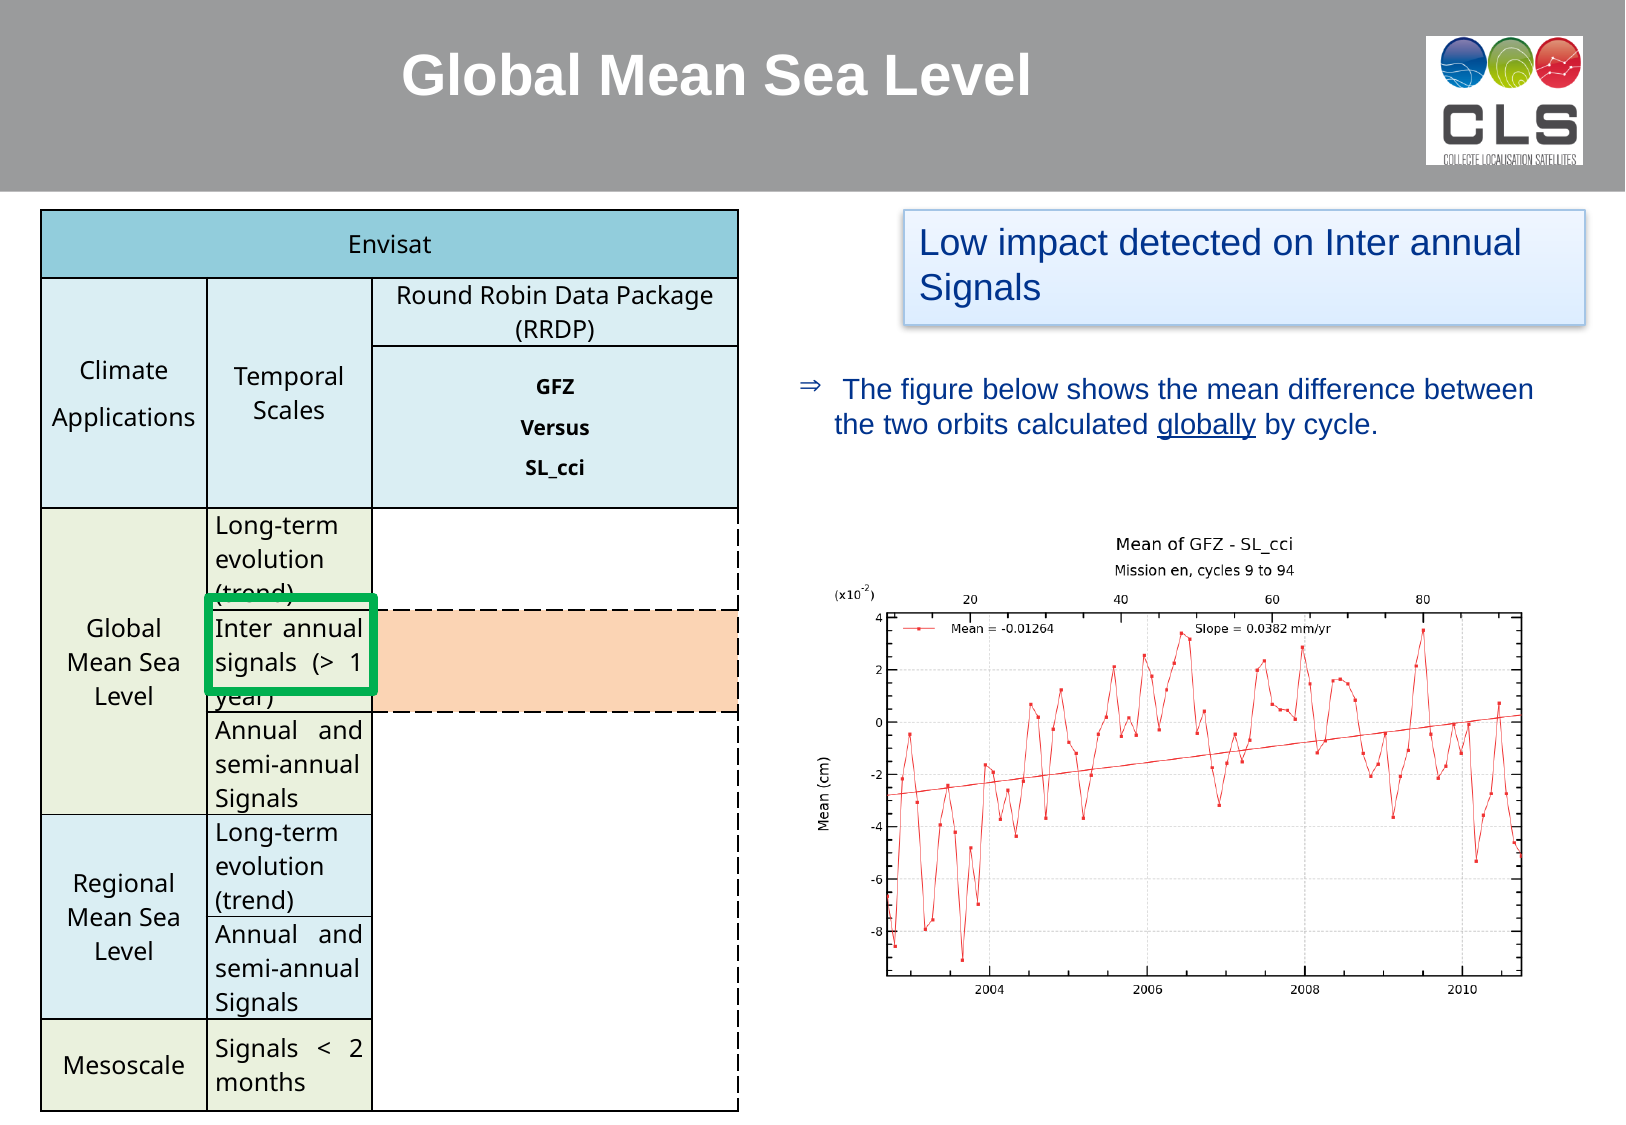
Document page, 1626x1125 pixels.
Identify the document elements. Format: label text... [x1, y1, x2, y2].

table_cell Global Mean Sea Level [42, 509, 206, 814]
table_cell Long-term evolution (trend) [208, 509, 371, 595]
table_cell [373, 610, 738, 712]
table_cell Round Robin Data Package (RRDP) [373, 279, 737, 345]
table_cell [373, 509, 738, 610]
text_box [206, 595, 376, 694]
table_cell Signals < 2 months [208, 1020, 371, 1110]
table_cell [373, 712, 738, 1110]
table_cell Long-term evolution (trend) [208, 815, 371, 916]
table_header Envisat [42, 211, 737, 277]
text_box Low impact detected on Inter annual Signals [903, 209, 1586, 326]
table_cell Annual and semi-annual Signals [208, 917, 371, 1018]
picture [1426, 36, 1583, 165]
table_cell Annual and semi-annual Signals [208, 713, 371, 814]
table_cell Inter annual signals (> 1 year) [208, 694, 371, 711]
table_cell Regional Mean Sea Level [42, 815, 206, 1018]
text_box Global Mean Sea Level [386, 40, 1162, 119]
table_cell Climate Applications [42, 279, 206, 507]
table_cell Mesoscale [42, 1020, 206, 1110]
text_box The figure below shows the mean difference between the two orbits calculated globally by cycle. [784, 362, 1599, 448]
table_cell GFZ Versus SL_cci [373, 347, 737, 507]
picture [788, 515, 1548, 1020]
table_cell Temporal Scales [208, 279, 371, 507]
